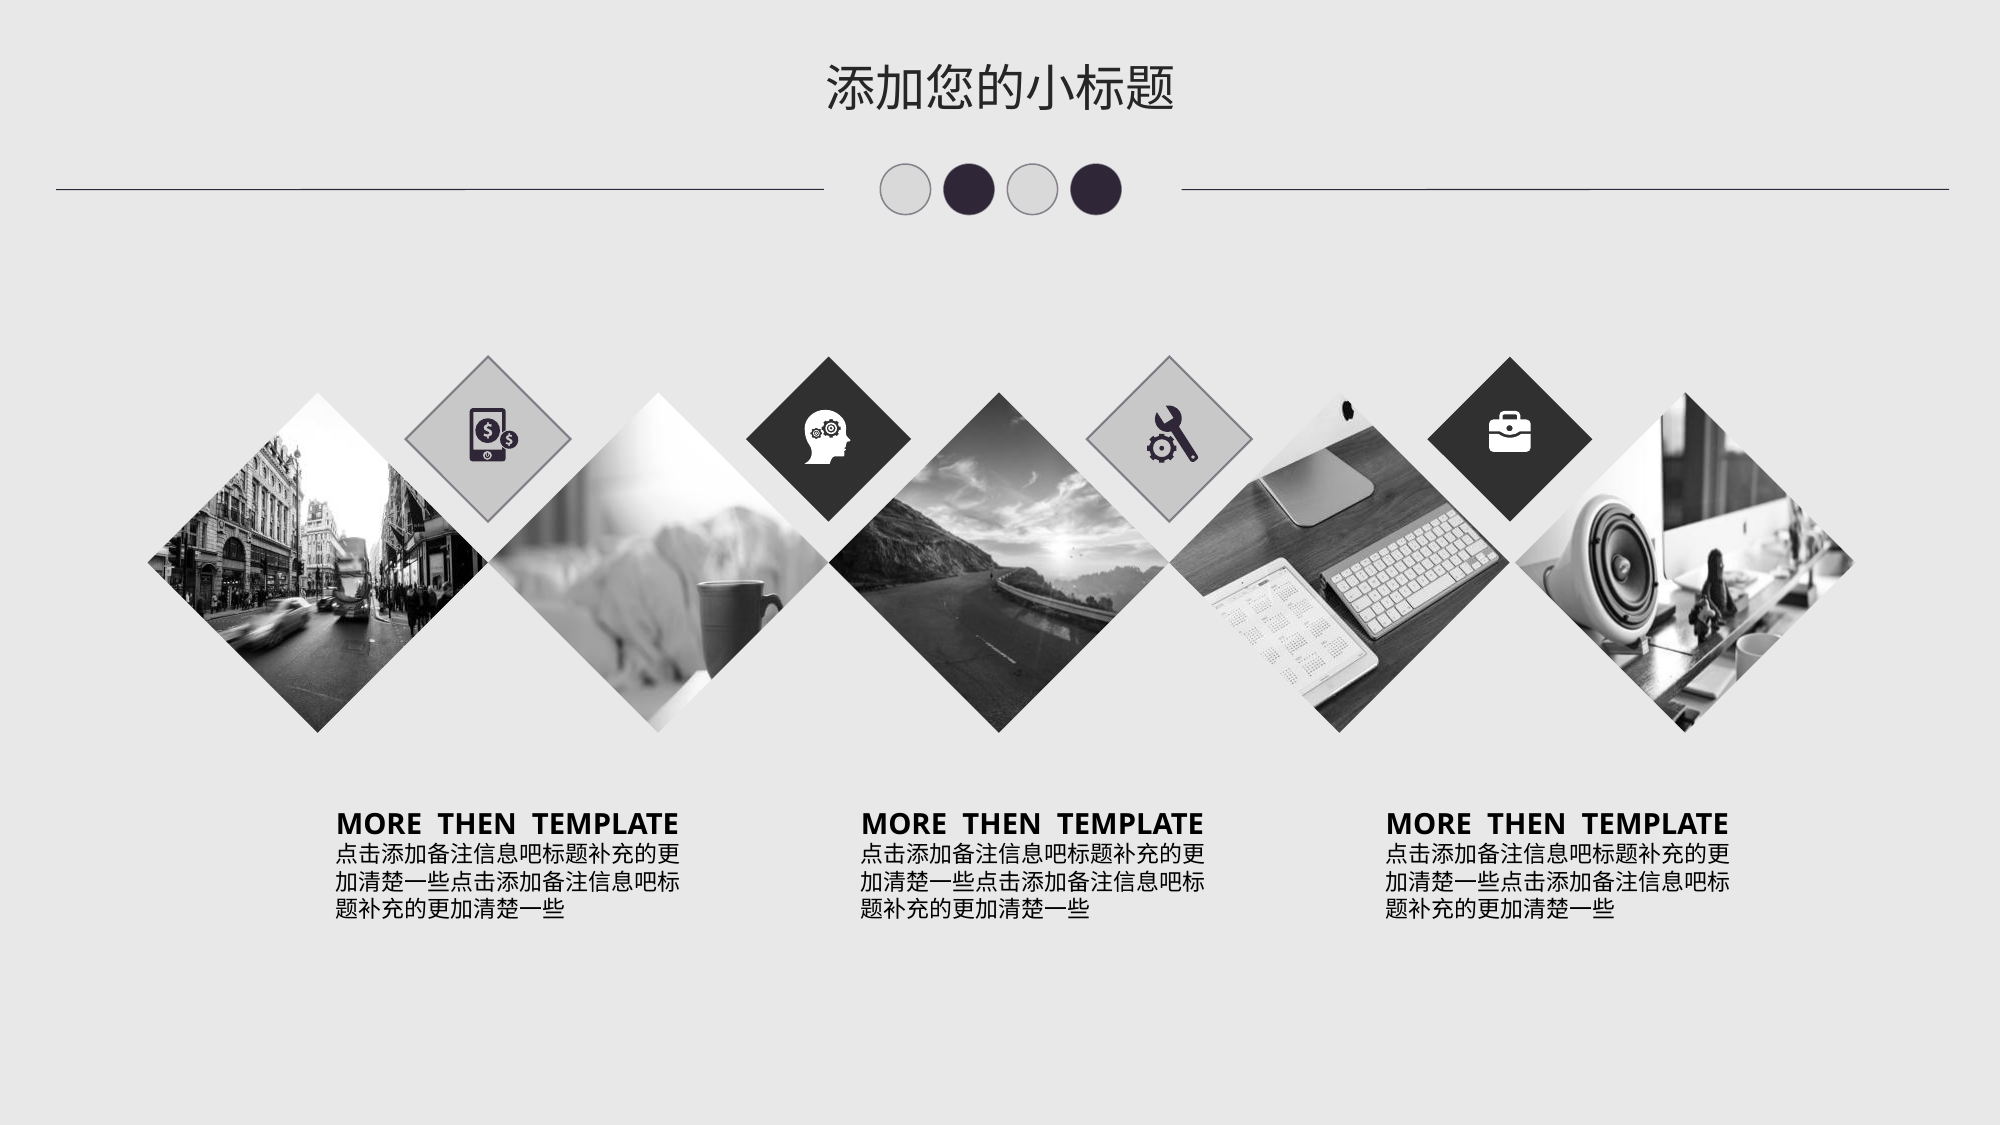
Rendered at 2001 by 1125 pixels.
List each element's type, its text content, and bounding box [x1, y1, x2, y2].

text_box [1147, 404, 1199, 463]
text_box 添加您的小标题 [810, 49, 1190, 124]
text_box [1488, 410, 1531, 453]
text_box [147, 392, 488, 733]
text_box [488, 392, 828, 733]
text_box [828, 392, 1169, 733]
text_box [746, 356, 912, 522]
text_box [1086, 356, 1252, 522]
text_box MORE THEN TEMPLATE 点击添加备注信息吧标题补充的更加清楚一些点击添加备注信息吧标题补充的更加清楚一些 [321, 797, 711, 930]
text_box [1514, 392, 1856, 733]
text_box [469, 408, 520, 462]
text_box [1427, 356, 1593, 522]
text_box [804, 409, 853, 464]
text_box MORE THEN TEMPLATE 点击添加备注信息吧标题补充的更加清楚一些点击添加备注信息吧标题补充的更加清楚一些 [846, 797, 1239, 930]
text_box MORE THEN TEMPLATE 点击添加备注信息吧标题补充的更加清楚一些点击添加备注信息吧标题补充的更加清楚一些 [1370, 797, 1762, 930]
text_box [405, 356, 571, 522]
text_box [1169, 392, 1510, 733]
